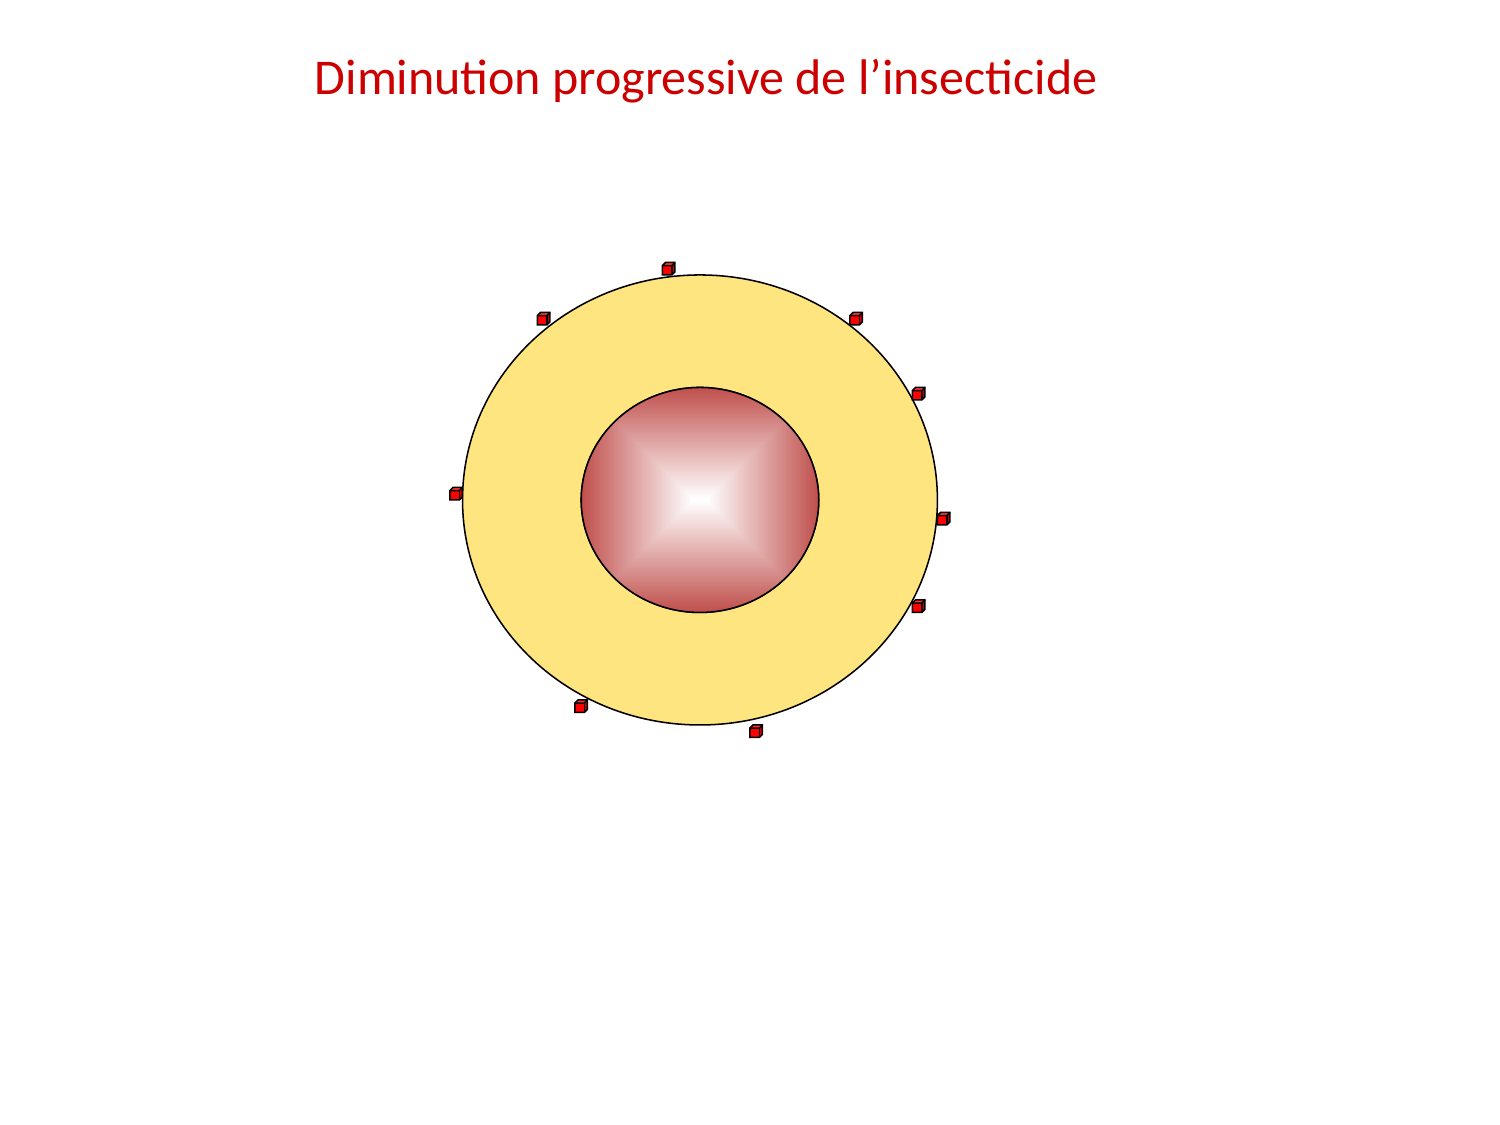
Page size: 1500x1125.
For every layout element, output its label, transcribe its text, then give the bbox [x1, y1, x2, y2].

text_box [449, 262, 951, 738]
text_box Diminution progressive de l’insecticide [299, 37, 1188, 113]
